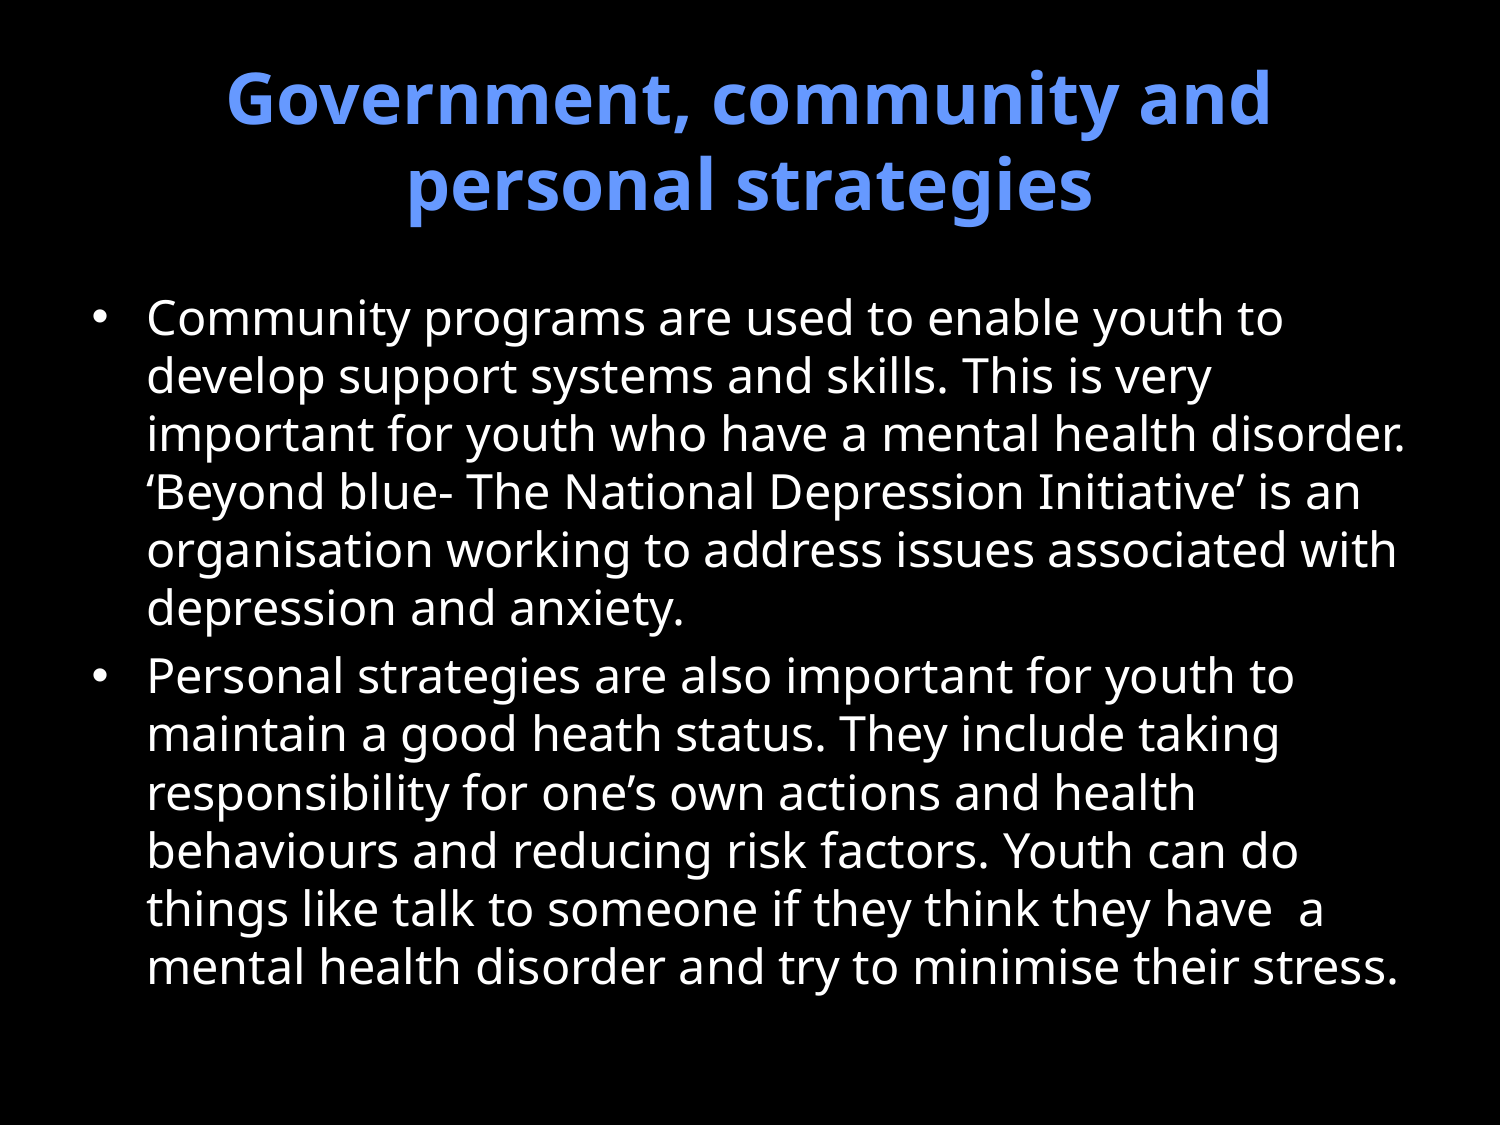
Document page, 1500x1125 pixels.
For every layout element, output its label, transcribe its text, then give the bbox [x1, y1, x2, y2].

list Community programs are used to enable youth to develop support systems and skills. This is very important for youth who have a mental health disorder. ‘Beyond blue- The National Depression Initiative’ is an organisation working to address issues associated with depression and anxiety. Personal strategies are also important for youth to maintain a good heath status. They include taking responsibility for one’s own actions and health behaviours and reducing risk factors. Youth can do things like talk to someone if they think they have a mental health disorder and try to minimise their stress. [76, 278, 1427, 1022]
title Government, community and personal strategies [75, 45, 1425, 233]
